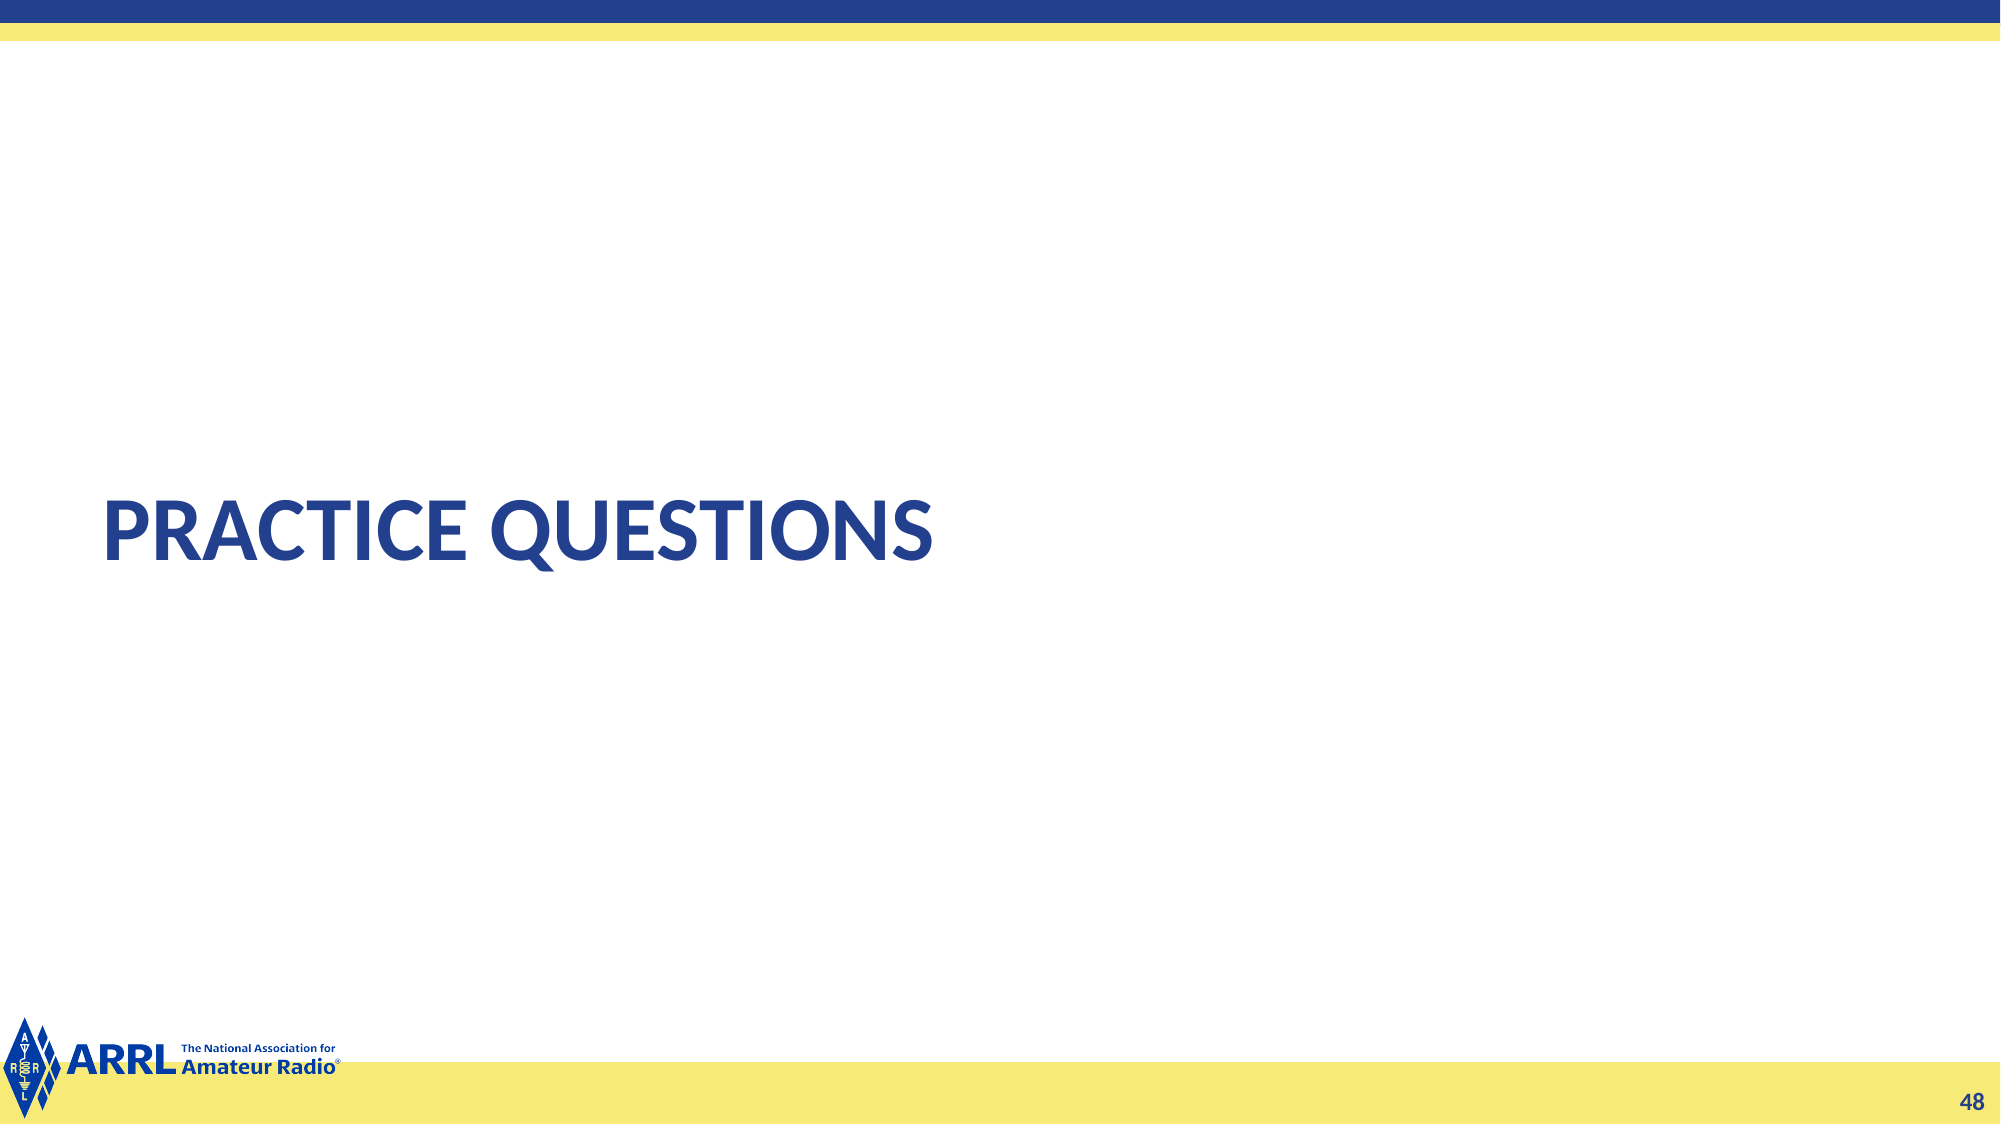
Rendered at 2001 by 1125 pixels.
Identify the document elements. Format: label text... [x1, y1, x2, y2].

picture [1, 1015, 342, 1121]
title PRACTICE QUESTIONS [87, 437, 1888, 625]
